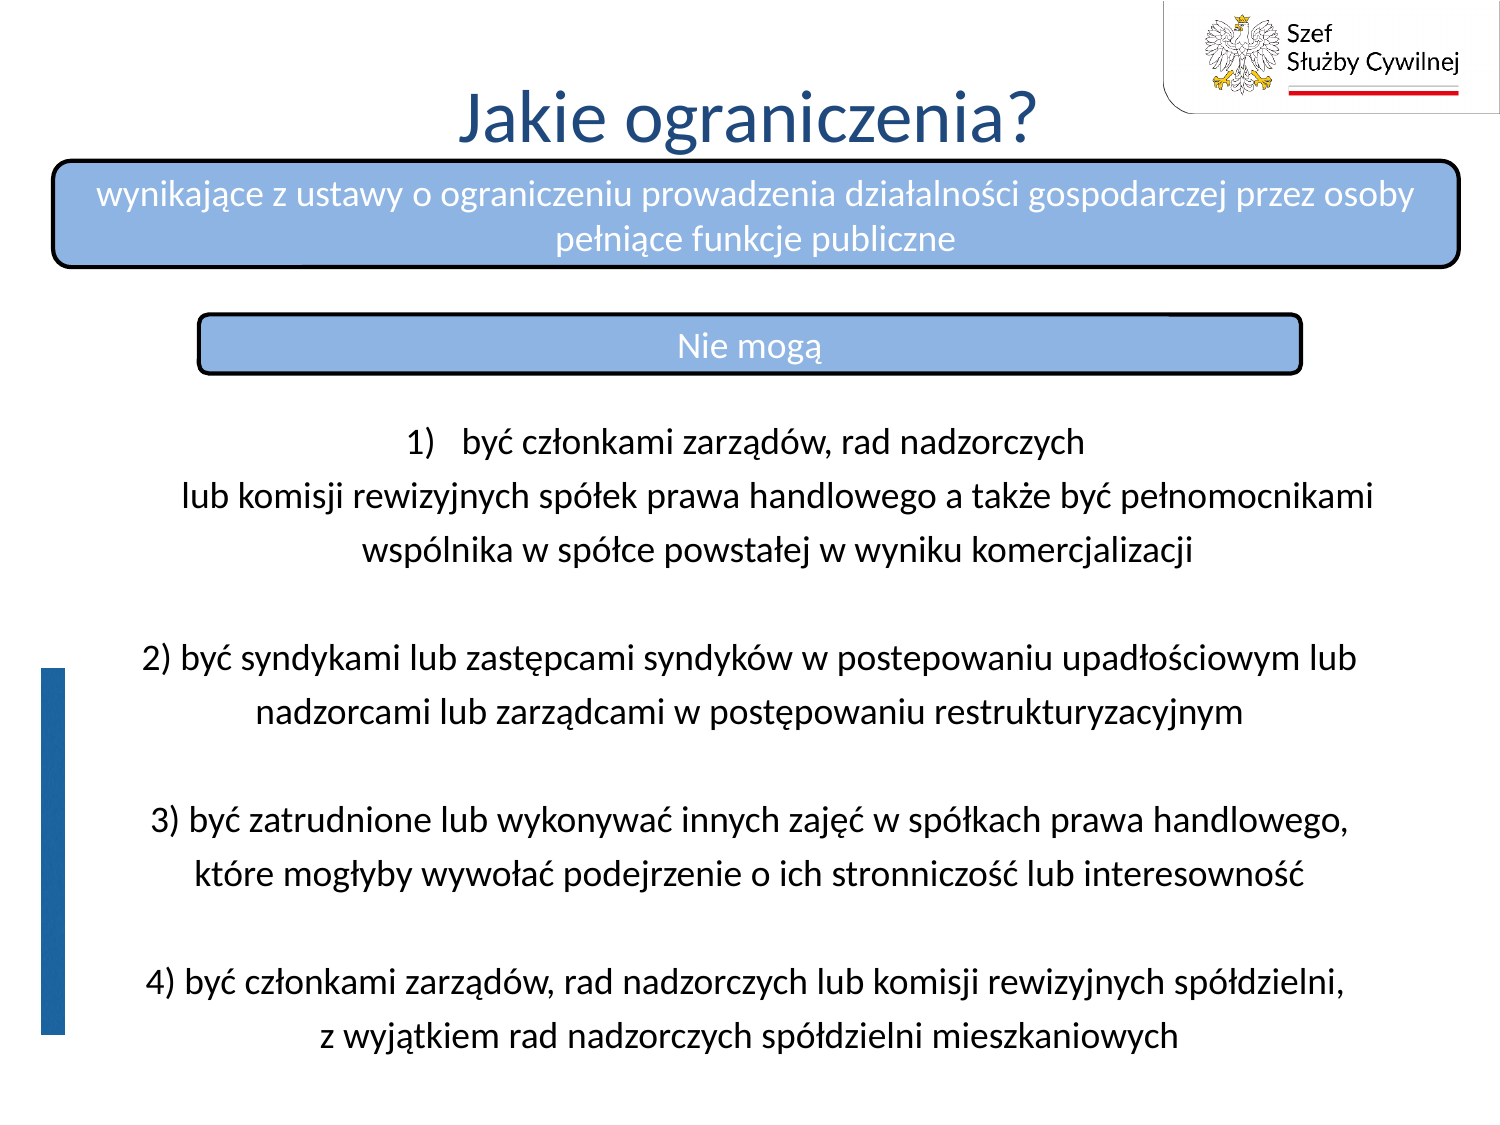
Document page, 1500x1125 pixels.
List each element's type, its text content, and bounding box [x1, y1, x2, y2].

text_box Nie mogą [196, 312, 1304, 376]
text_box wynikające z ustawy o ograniczeniu prowadzenia działalności gospodarczej przez osoby pełniące funkcje publiczne [50, 158, 1461, 270]
picture [41, 668, 65, 1035]
title Jakie ograniczenia? [100, 60, 1400, 158]
picture [1163, 0, 1500, 114]
text_box być członkami zarządów, rad nadzorczych lub komisji rewizyjnych spółek prawa handlowego a także być pełnomocnikami wspólnika w spółce powstałej w wyniku komercjalizacji 2) być syndykami lub zastępcami syndyków w postepowaniu upadłościowym lub nadzorcami lub zarządcami w postępowaniu restrukturyzacyjnym 3) być zatrudnione lub wykonywać innych zajęć w spółkach prawa handlowego, które mogłyby wywołać podejrzenie o ich stronniczość lub interesowność 4) być członkami zarządów, rad nadzorczych lub komisji rewizyjnych spółdzielni, z wyjątkiem rad nadzorczych spółdzielni mieszkaniowych [100, 400, 1400, 1118]
